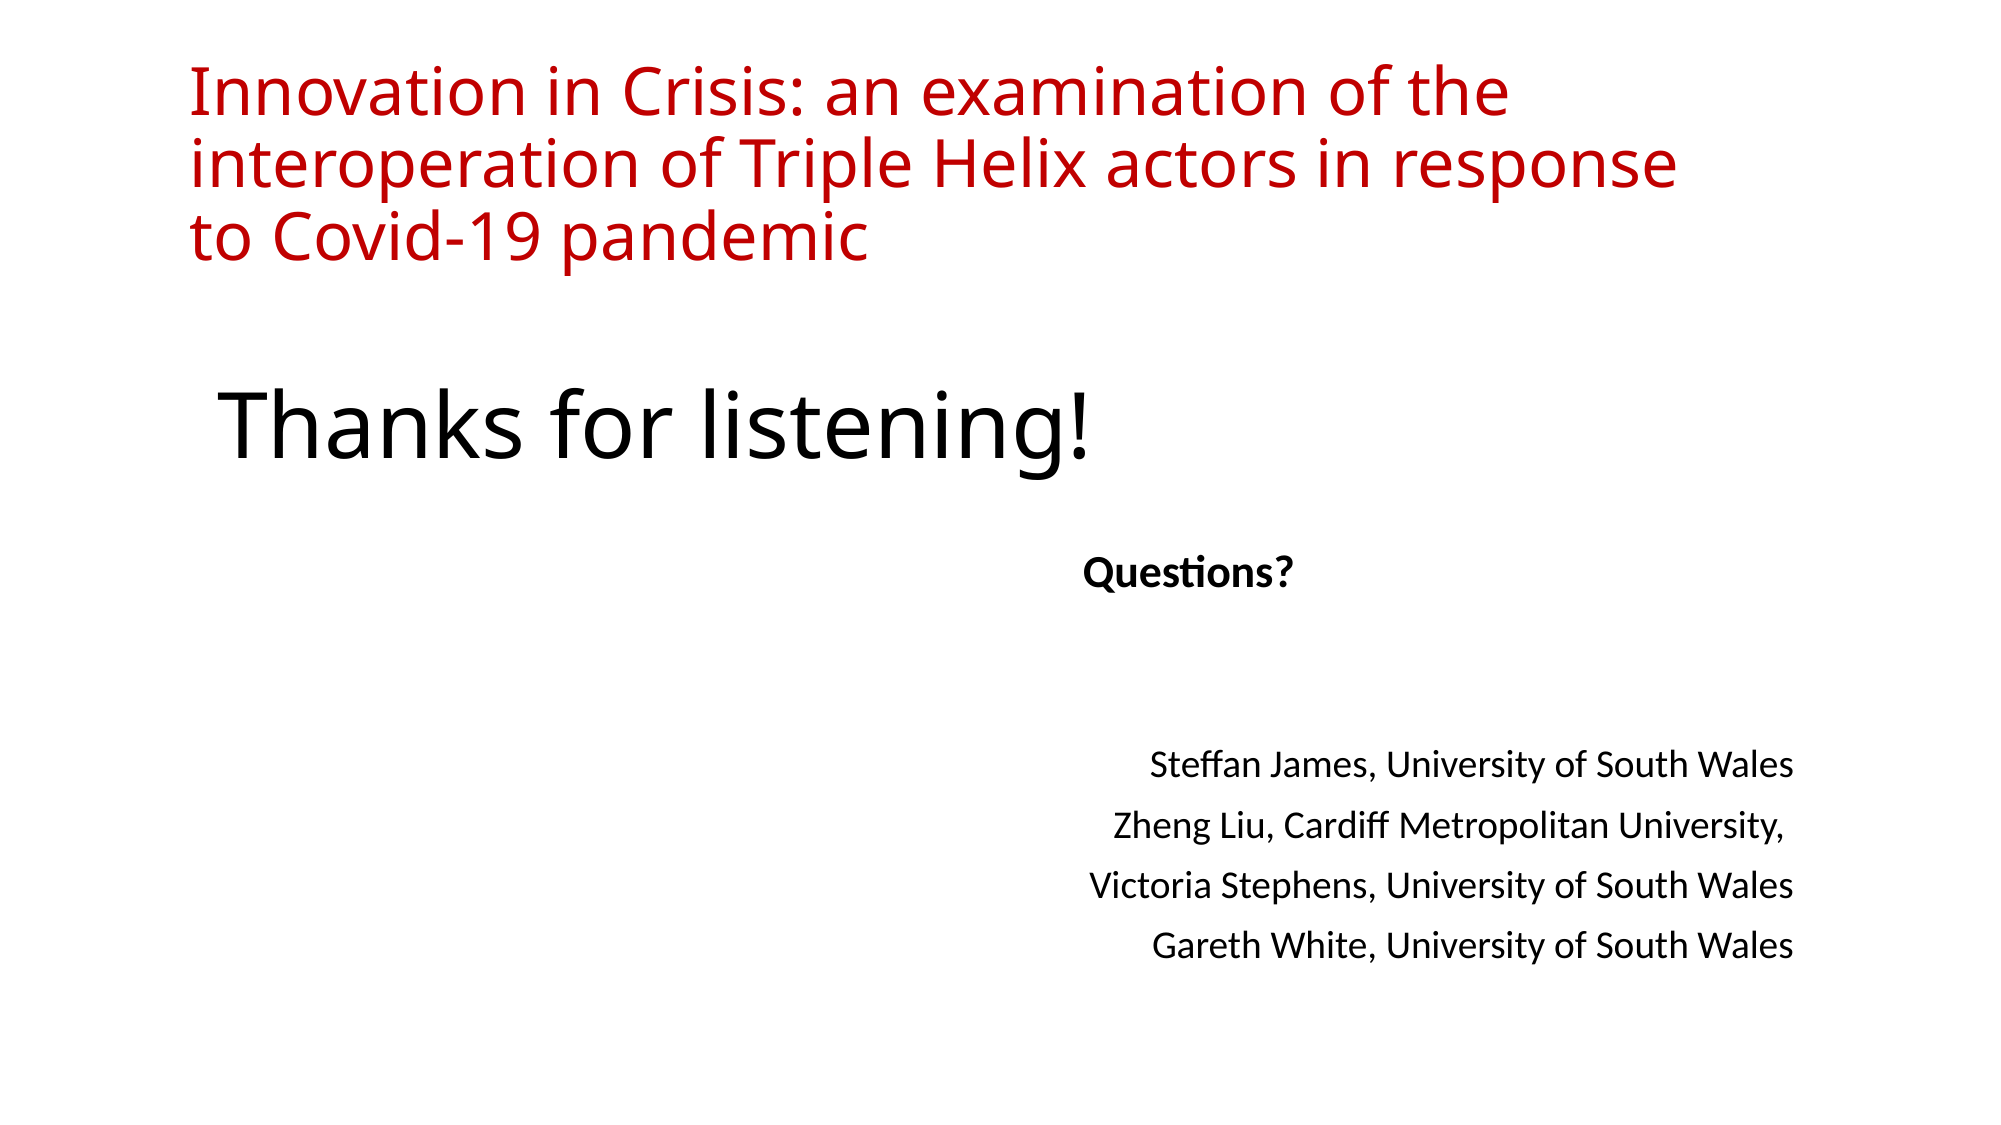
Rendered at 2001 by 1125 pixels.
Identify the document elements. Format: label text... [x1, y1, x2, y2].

text_box Steffan James, University of South Wales Zheng Liu, Cardiff Metropolitan University, Victoria Stephens, University of South Wales Gareth White, University of South Wales [503, 736, 1809, 975]
title Innovation in Crisis: an examination of the interoperation of Triple Helix actors in response to Covid-19 pandemic [175, 47, 1776, 286]
text_box Questions? [1067, 548, 1379, 604]
text_box Thanks for listening! [202, 309, 1408, 548]
